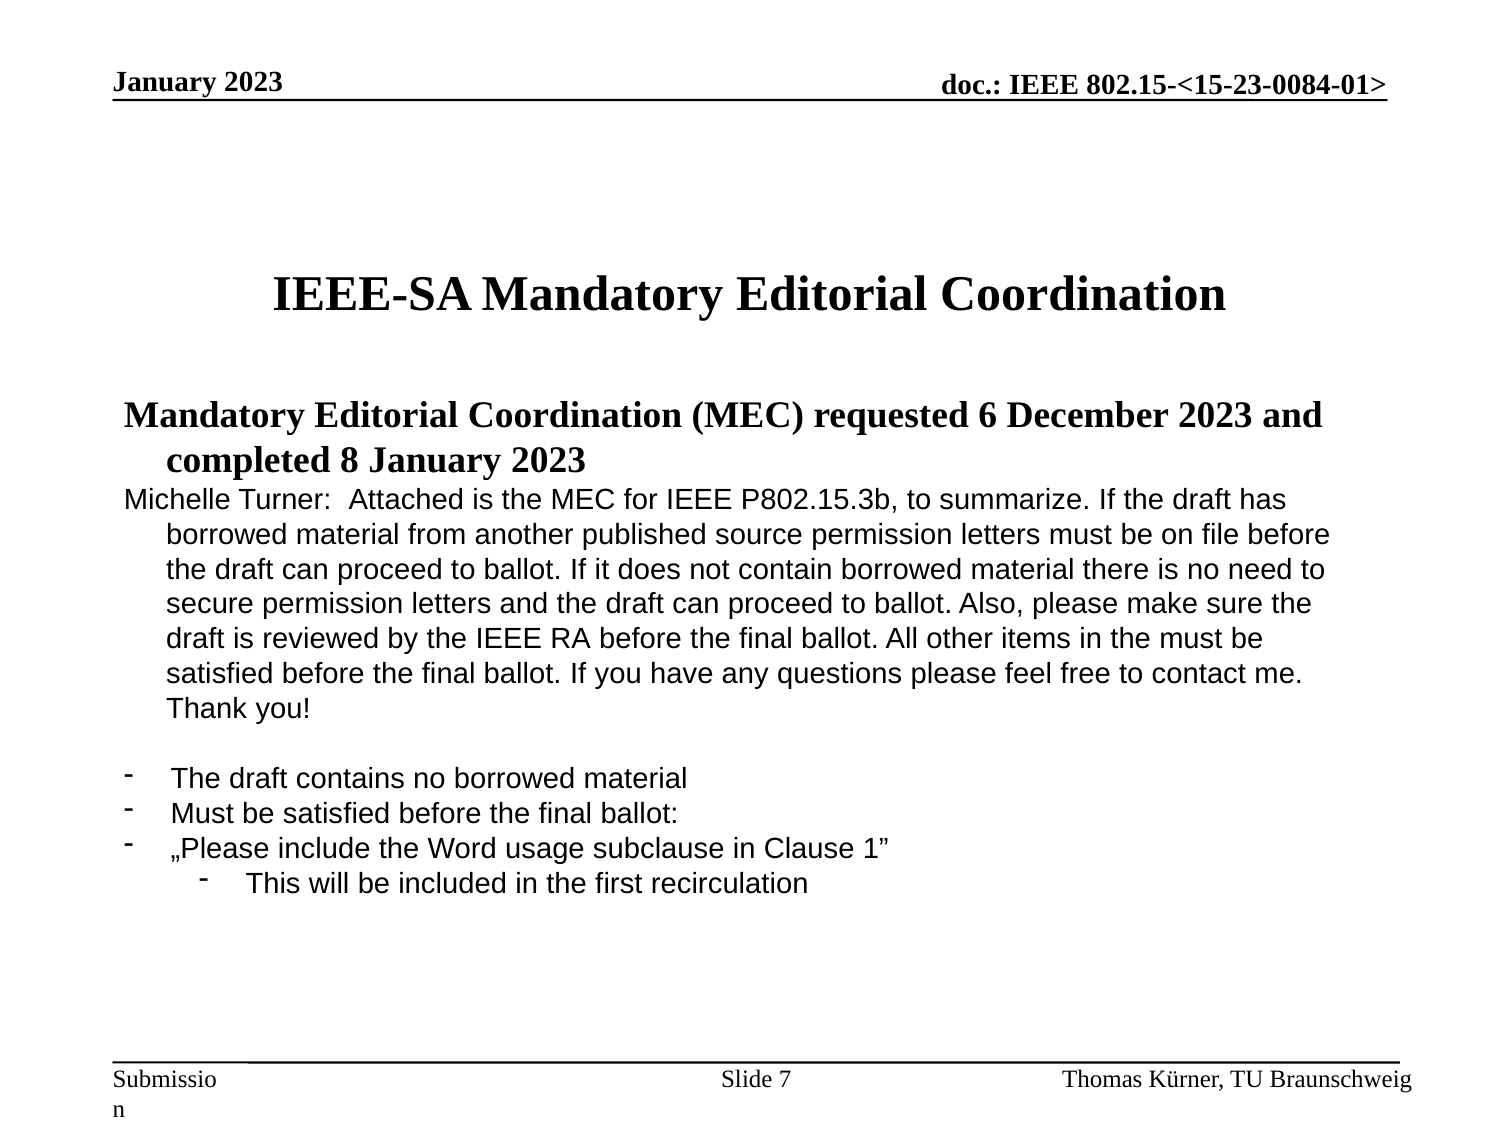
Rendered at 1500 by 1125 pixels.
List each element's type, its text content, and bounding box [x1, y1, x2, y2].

slide_number Slide 7 [712, 1062, 800, 1093]
text_box Mandatory Editorial Coordination (MEC) requested 6 December 2023 and completed 8 January 2023 Michelle Turner: Attached is the MEC for IEEE P802.15.3b, to summarize. If the draft has borrowed material from another published source permission letters must be on file before the draft can proceed to ballot. If it does not contain borrowed material there is no need to secure permission letters and the draft can proceed to ballot. Also, please make sure the draft is reviewed by the IEEE RA before the final ballot. All other items in the must be satisfied before the final ballot. If you have any questions please feel free to contact me. Thank you! The draft contains no borrowed material Must be satisfied before the final ballot: „Please include the Word usage subclause in Clause 1” This will be included in the first recirculation [112, 384, 1387, 891]
footer Thomas Kürner, TU Braunschweig [900, 1062, 1413, 1093]
text_box IEEE-SA Mandatory Editorial Coordination [112, 224, 1387, 356]
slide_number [112, 62, 375, 98]
